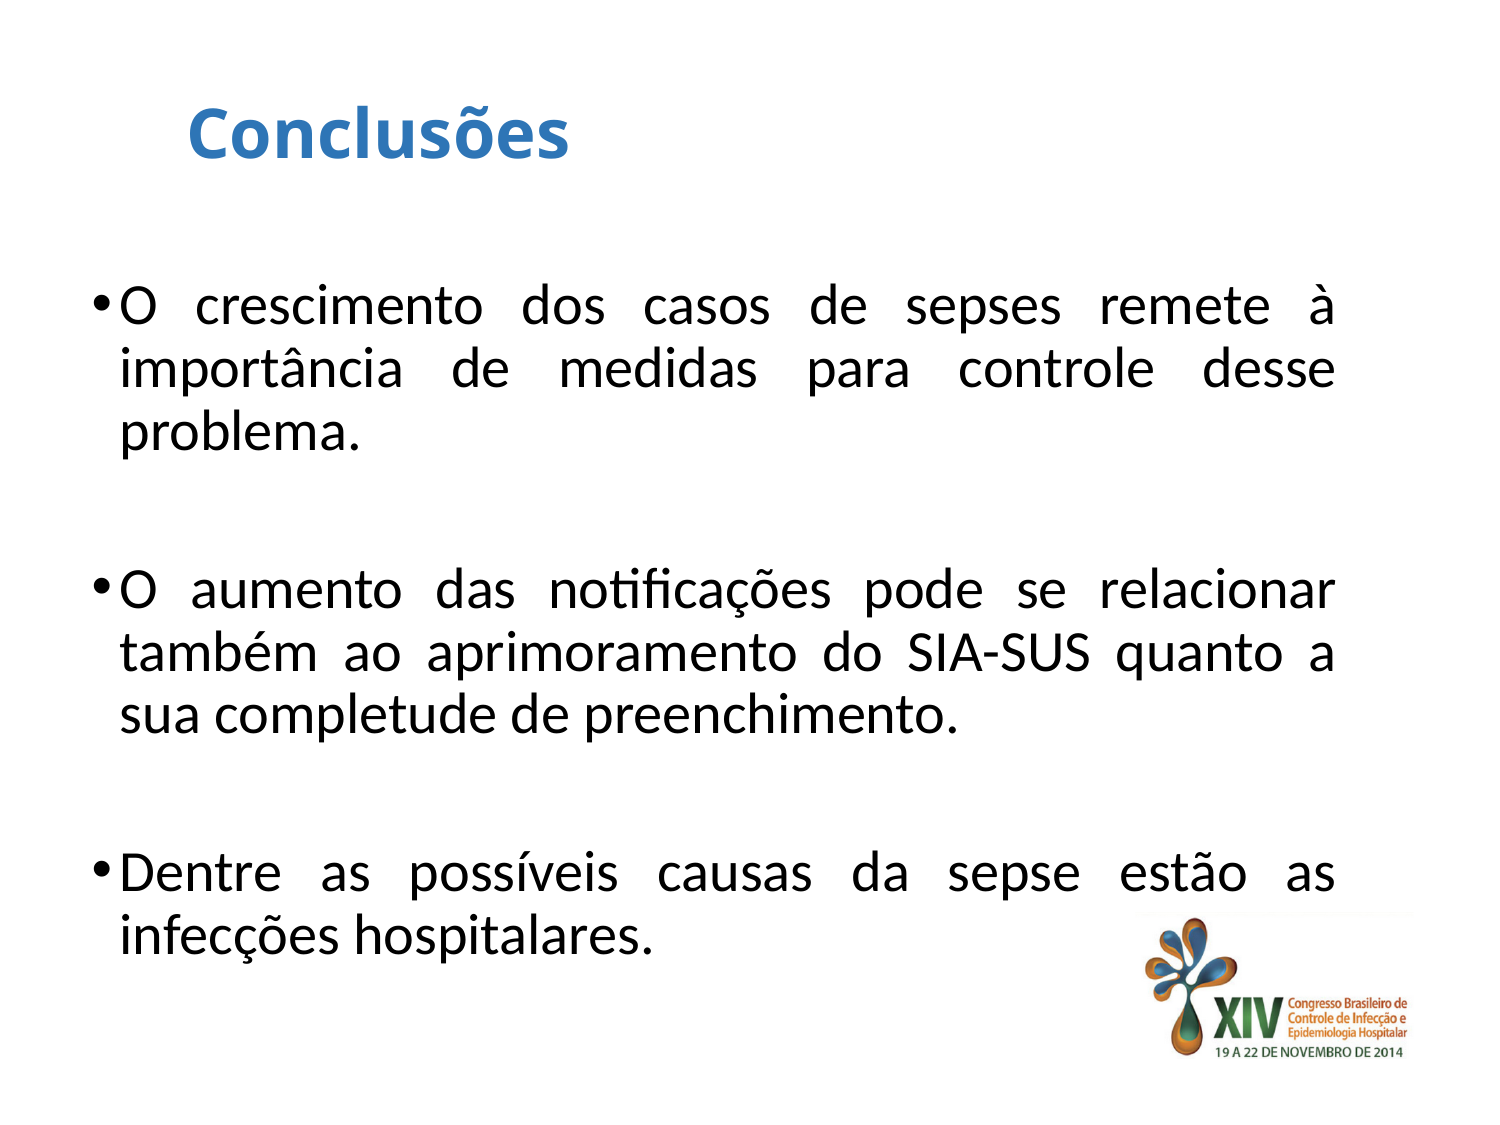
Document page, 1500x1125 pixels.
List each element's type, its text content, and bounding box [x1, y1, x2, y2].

picture [1135, 912, 1414, 1059]
title Conclusões [171, 42, 1324, 231]
list O crescimento dos casos de sepses remete à importância de medidas para controle desse problema. O aumento das notificações pode se relacionar também ao aprimoramento do SIA-SUS quanto a sua completude de preenchimento. Dentre as possíveis causas da sepse estão as infecções hospitalares. [76, 267, 1353, 976]
